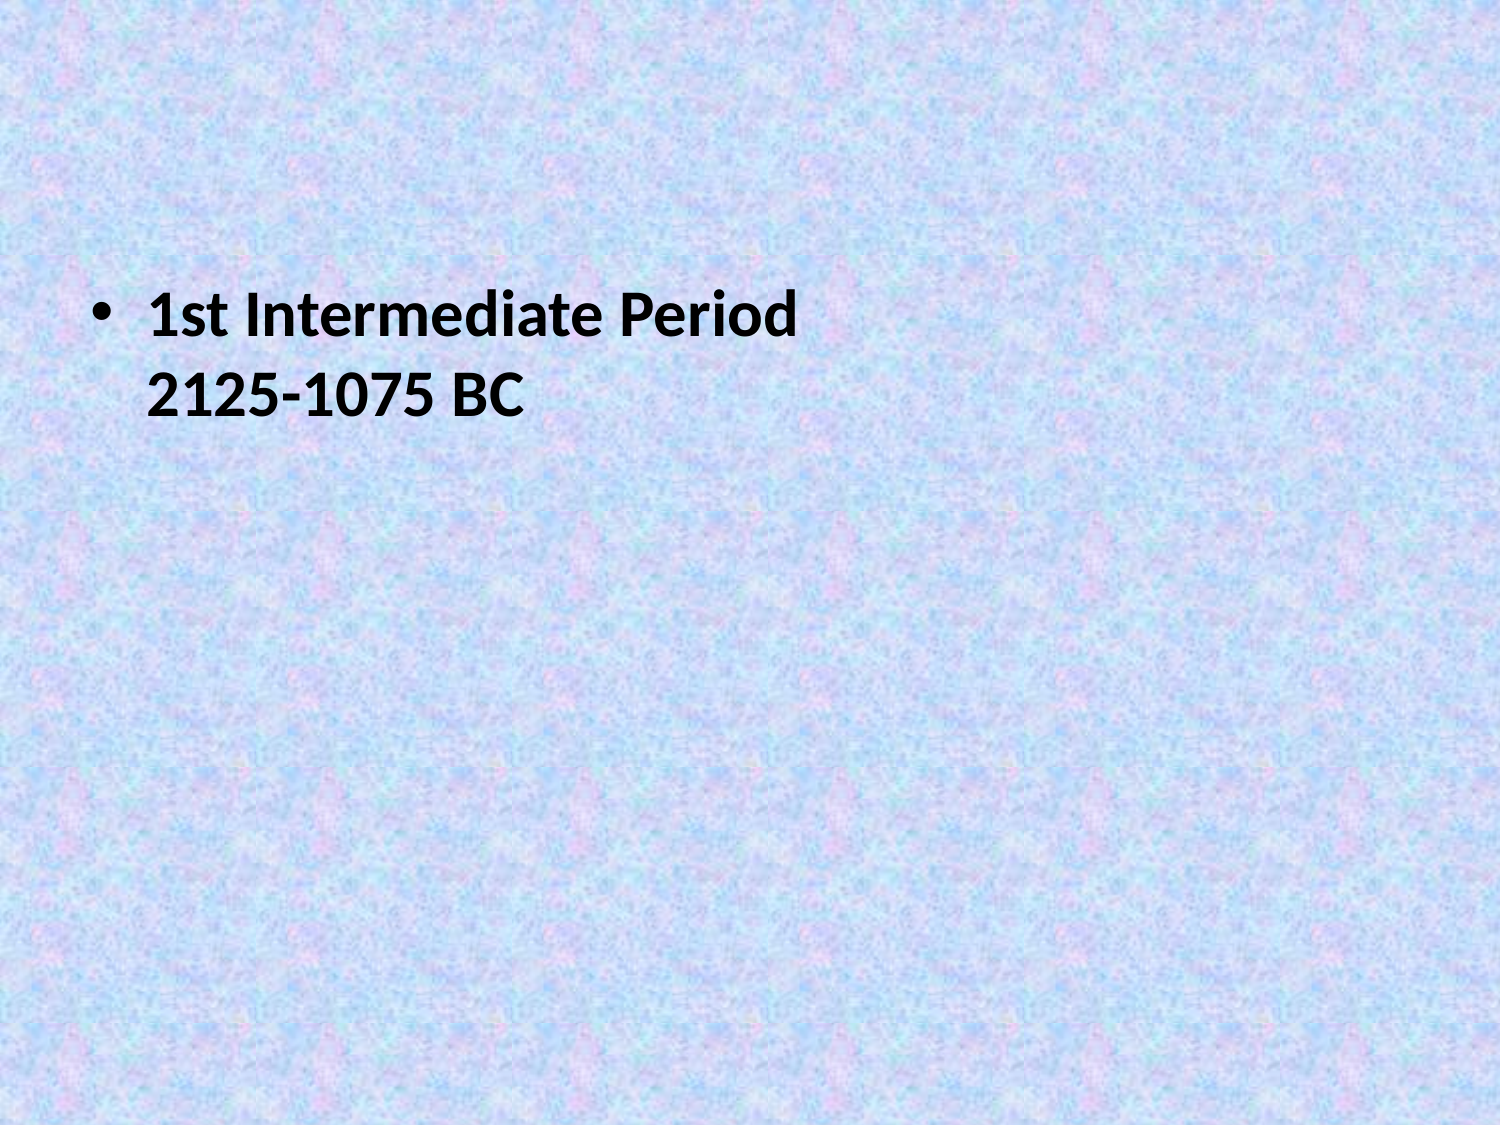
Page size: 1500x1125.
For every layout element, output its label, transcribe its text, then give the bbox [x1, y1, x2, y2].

picture [0, 0, 1500, 1125]
list 1st Intermediate Period 2125-1075 BC [75, 262, 1425, 1005]
